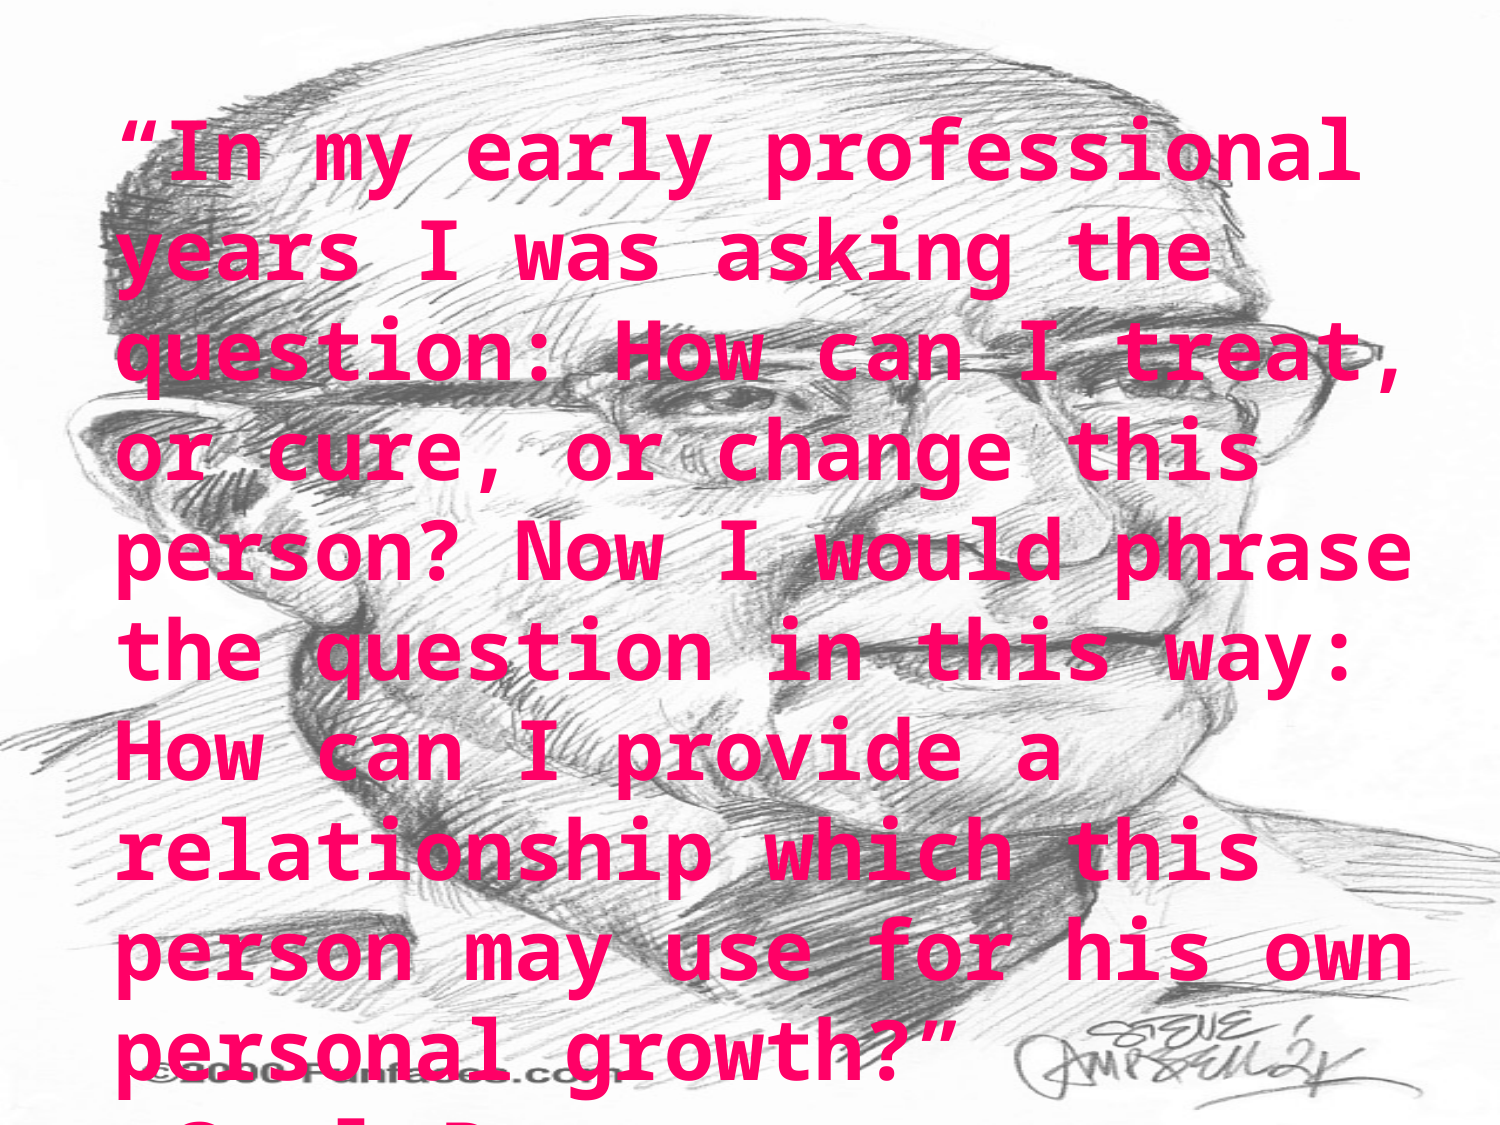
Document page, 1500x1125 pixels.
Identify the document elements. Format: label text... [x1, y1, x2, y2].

text_box “In my early professional years I was asking the question: How can I treat, or cure, or change this person? Now I would phrase the question in this way: How can I provide a relationship which this person may use for his own personal growth?” -Carl Rogers [99, 90, 1475, 1125]
